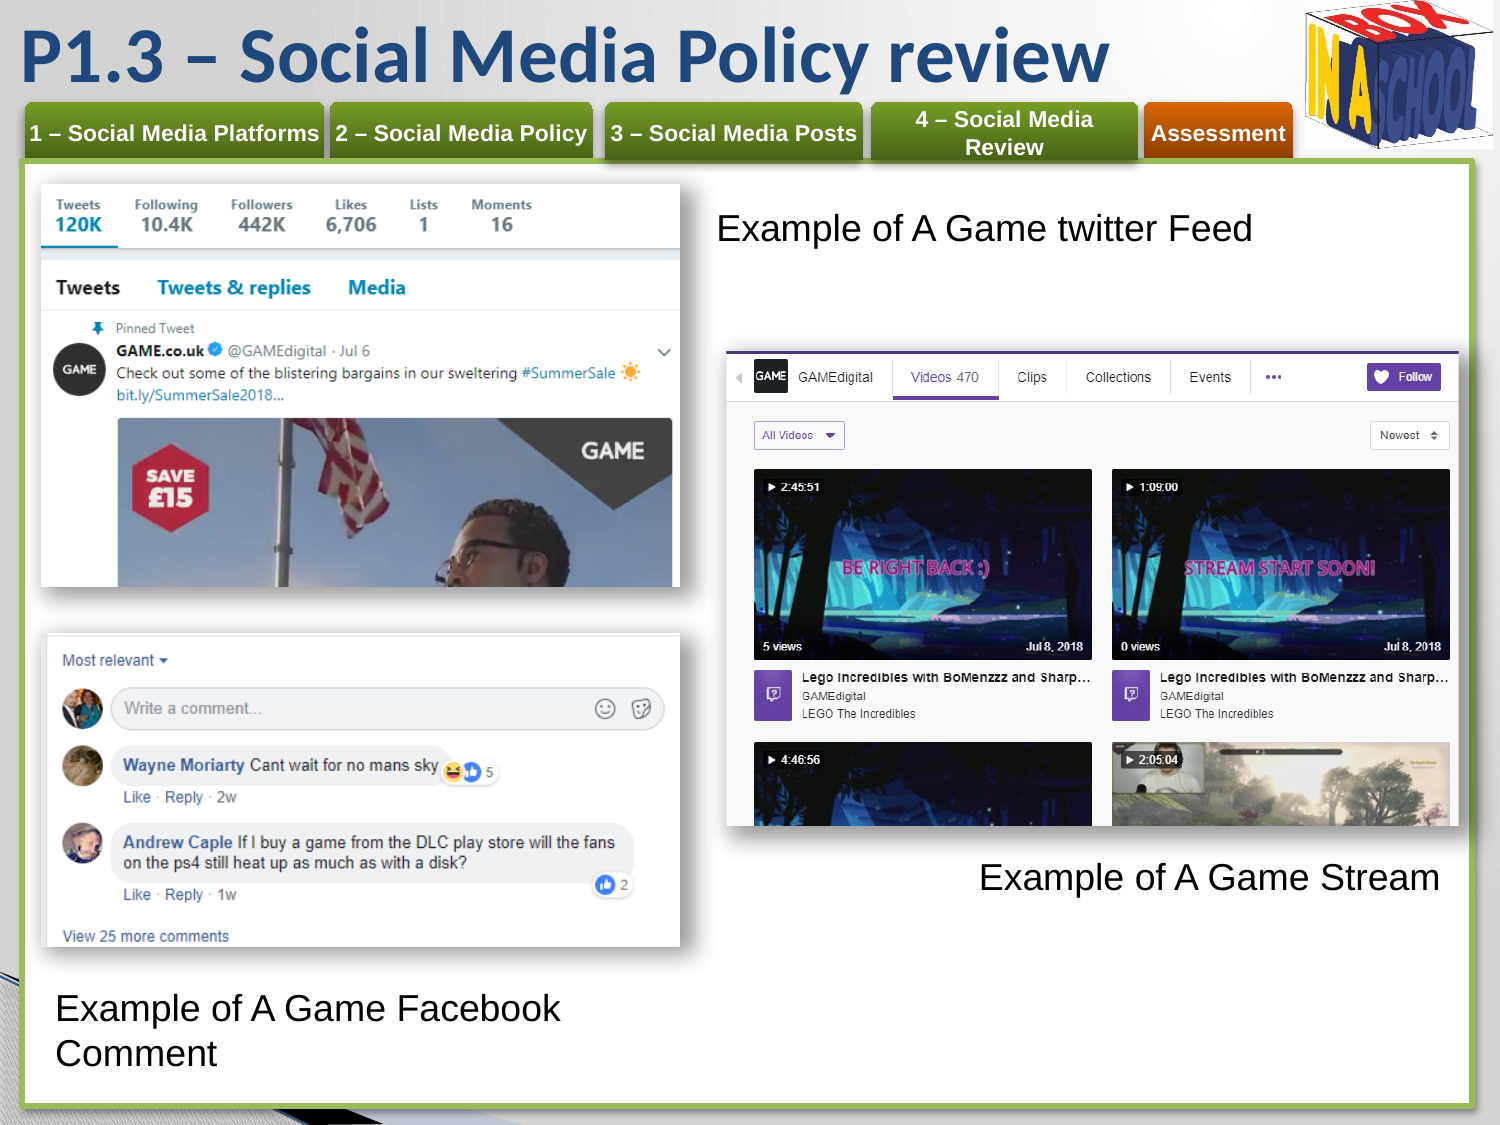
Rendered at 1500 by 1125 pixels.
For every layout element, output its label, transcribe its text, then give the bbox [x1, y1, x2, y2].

picture [1305, 0, 1494, 149]
text_box Example of A Game Stream [964, 845, 1457, 906]
text_box Example of A Game twitter Feed [701, 196, 1269, 256]
picture [41, 633, 680, 947]
text_box Example of A Game Facebook Comment [40, 976, 680, 1081]
title P1.3 – Social Media Policy review [5, 0, 1270, 102]
picture [41, 184, 680, 587]
picture [726, 351, 1459, 827]
picture [281, 1114, 303, 1125]
